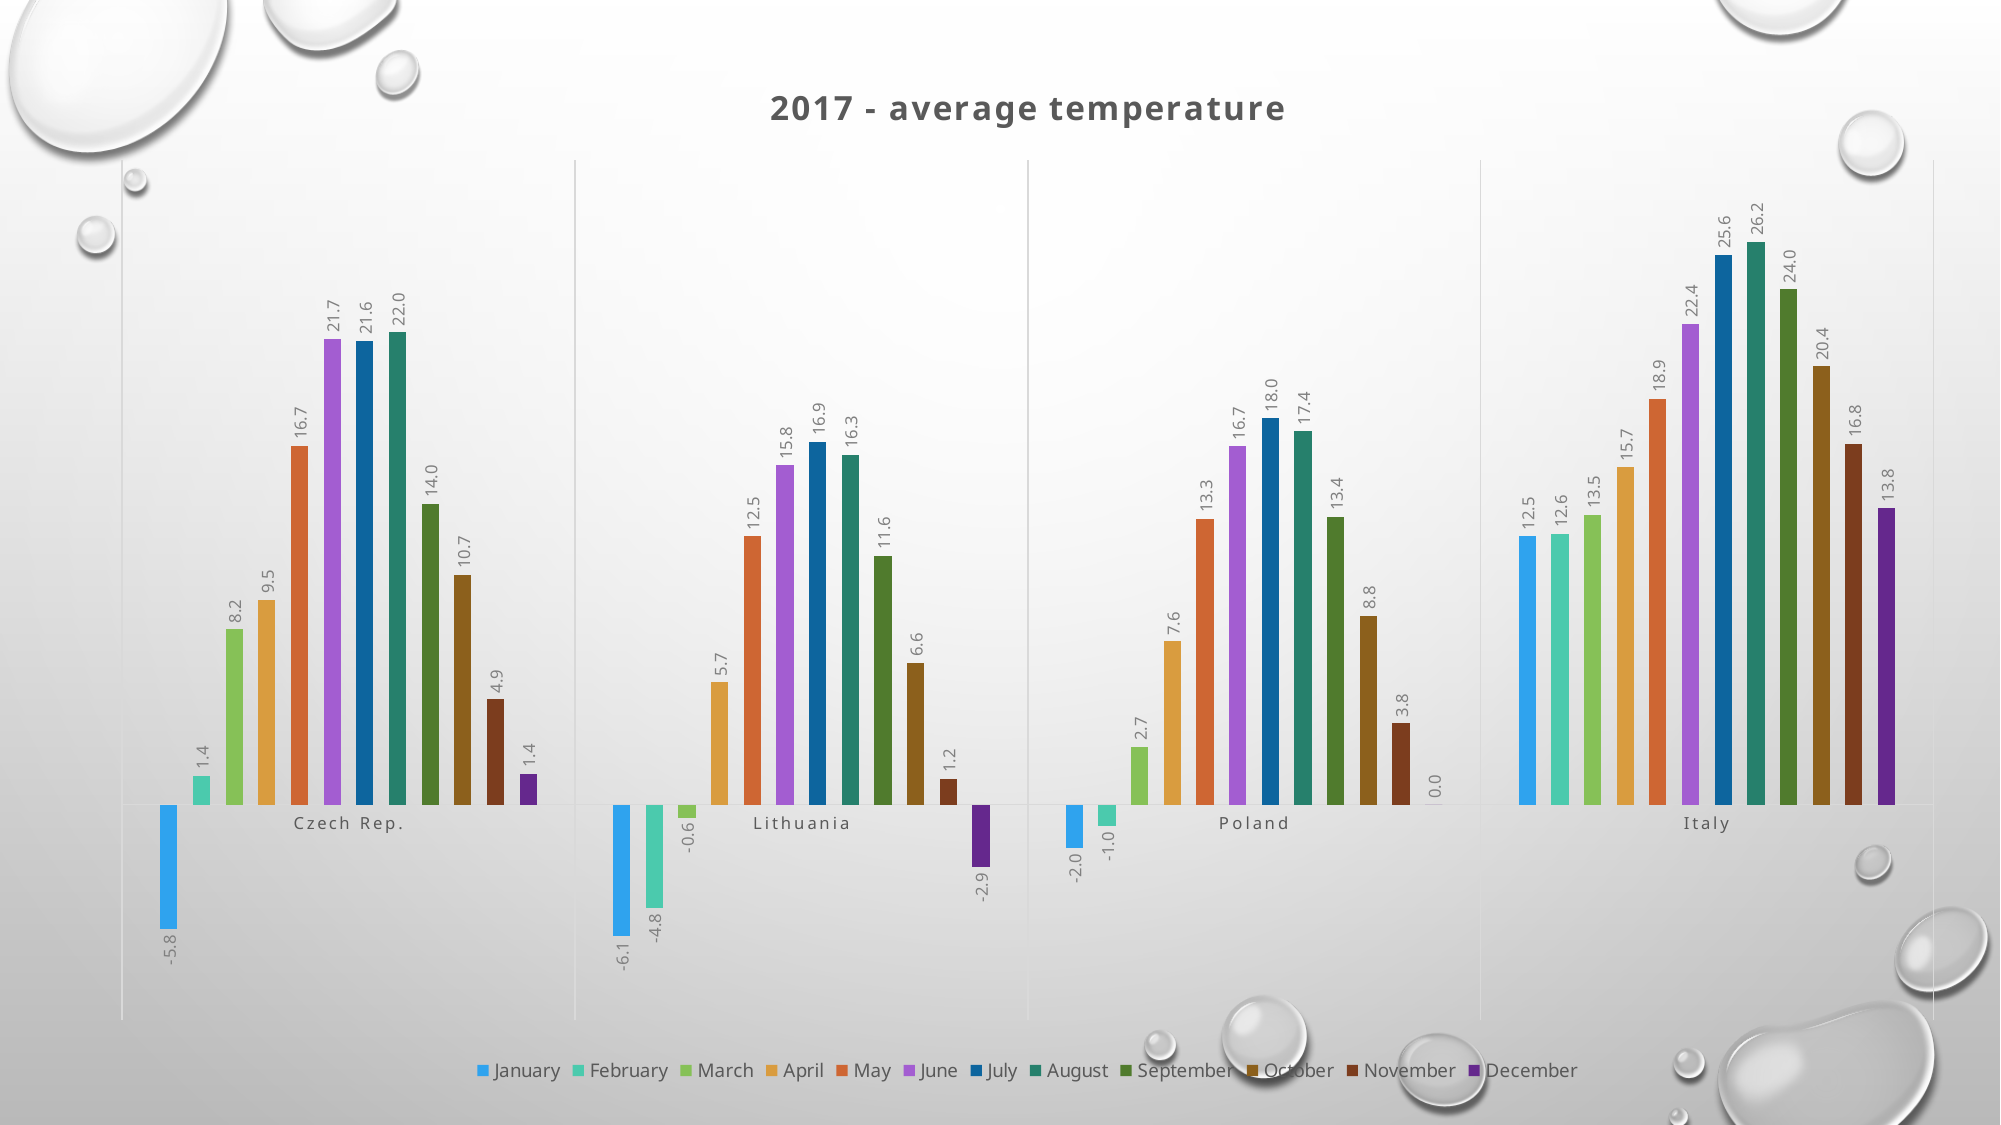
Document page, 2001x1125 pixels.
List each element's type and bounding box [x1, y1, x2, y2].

picture [0, 0, 2000, 1125]
chart [84, 46, 1972, 1091]
